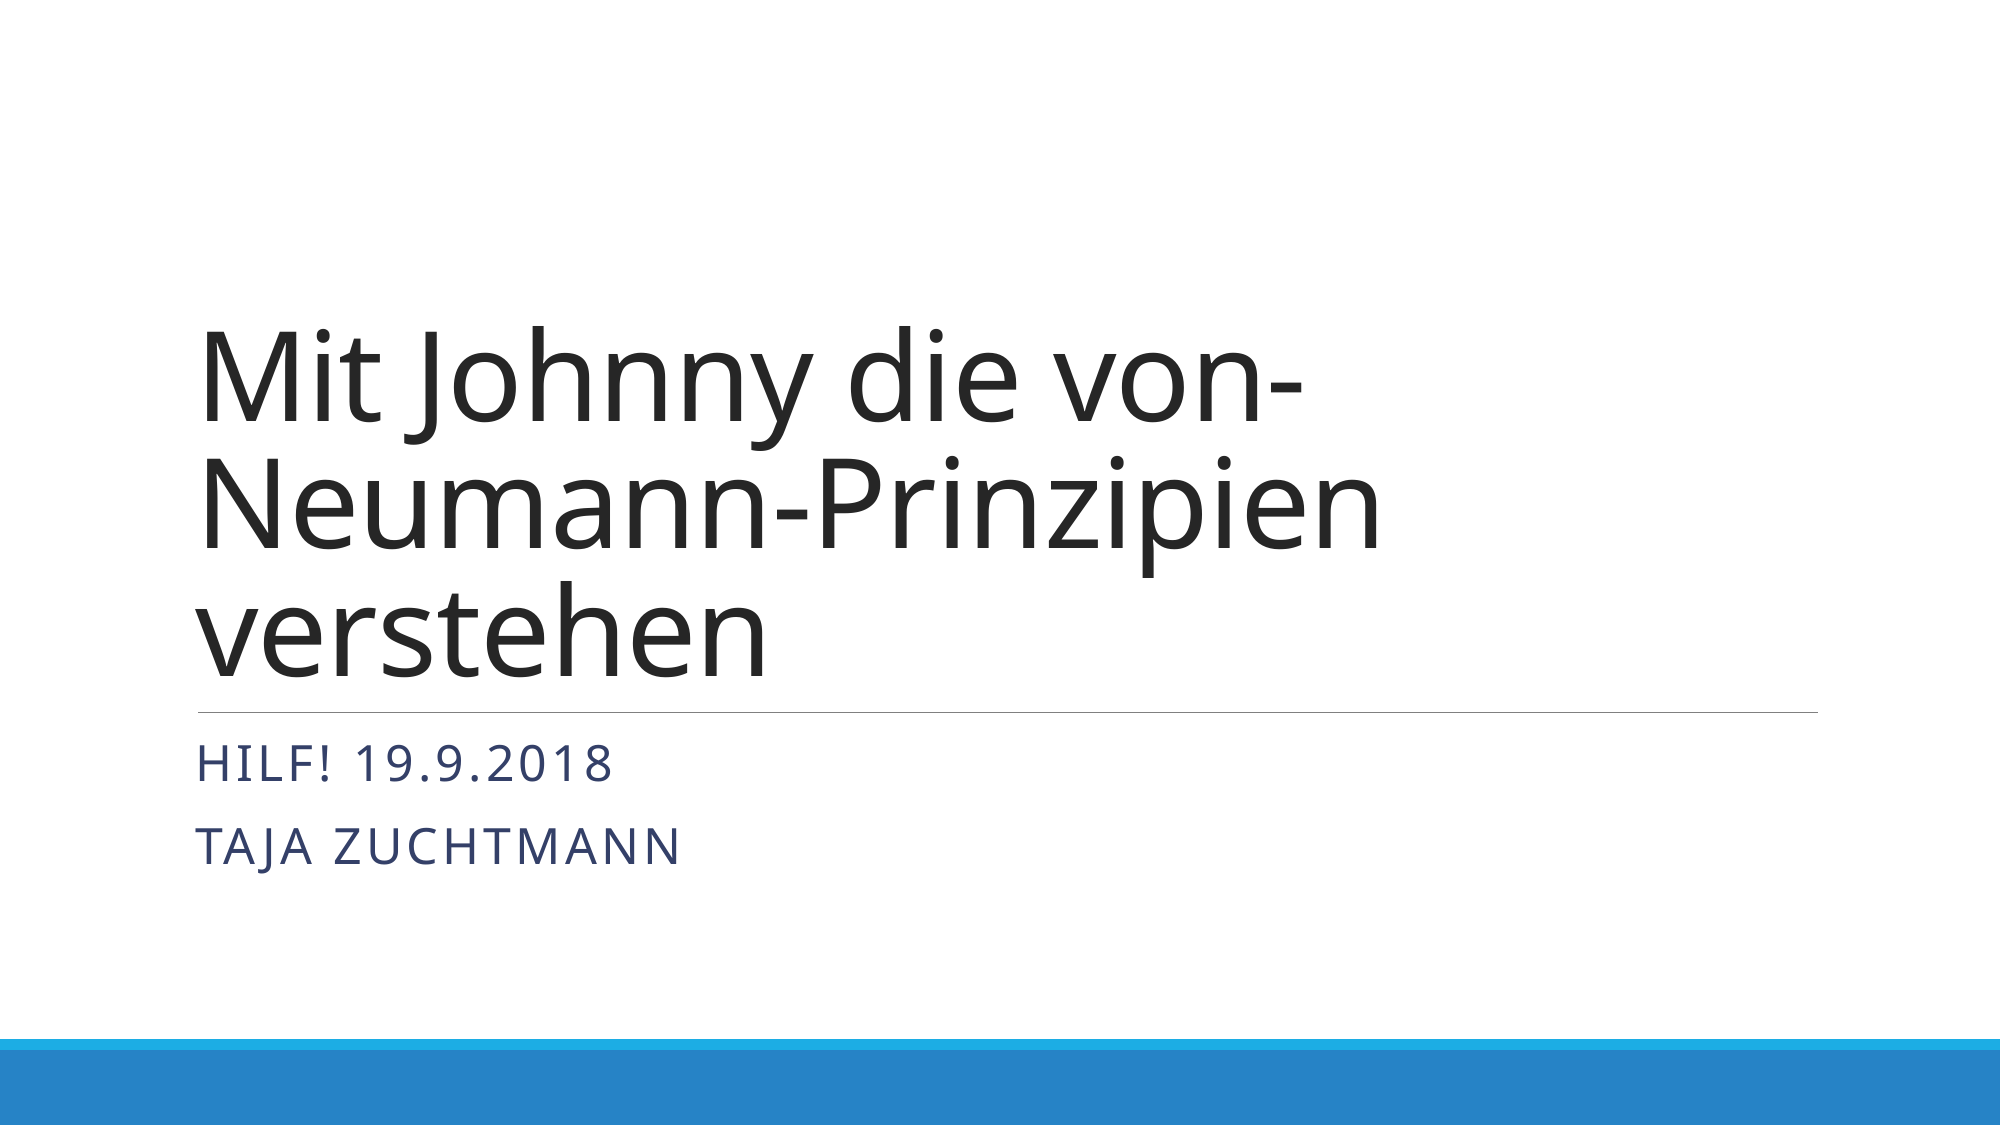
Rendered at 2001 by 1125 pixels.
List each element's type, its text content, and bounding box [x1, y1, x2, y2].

subtitle HILF! 19.9.2018 Taja Zuchtmann [180, 730, 1831, 919]
title Mit Johnny die von-Neumann-Prinzipien verstehen [180, 124, 1830, 710]
